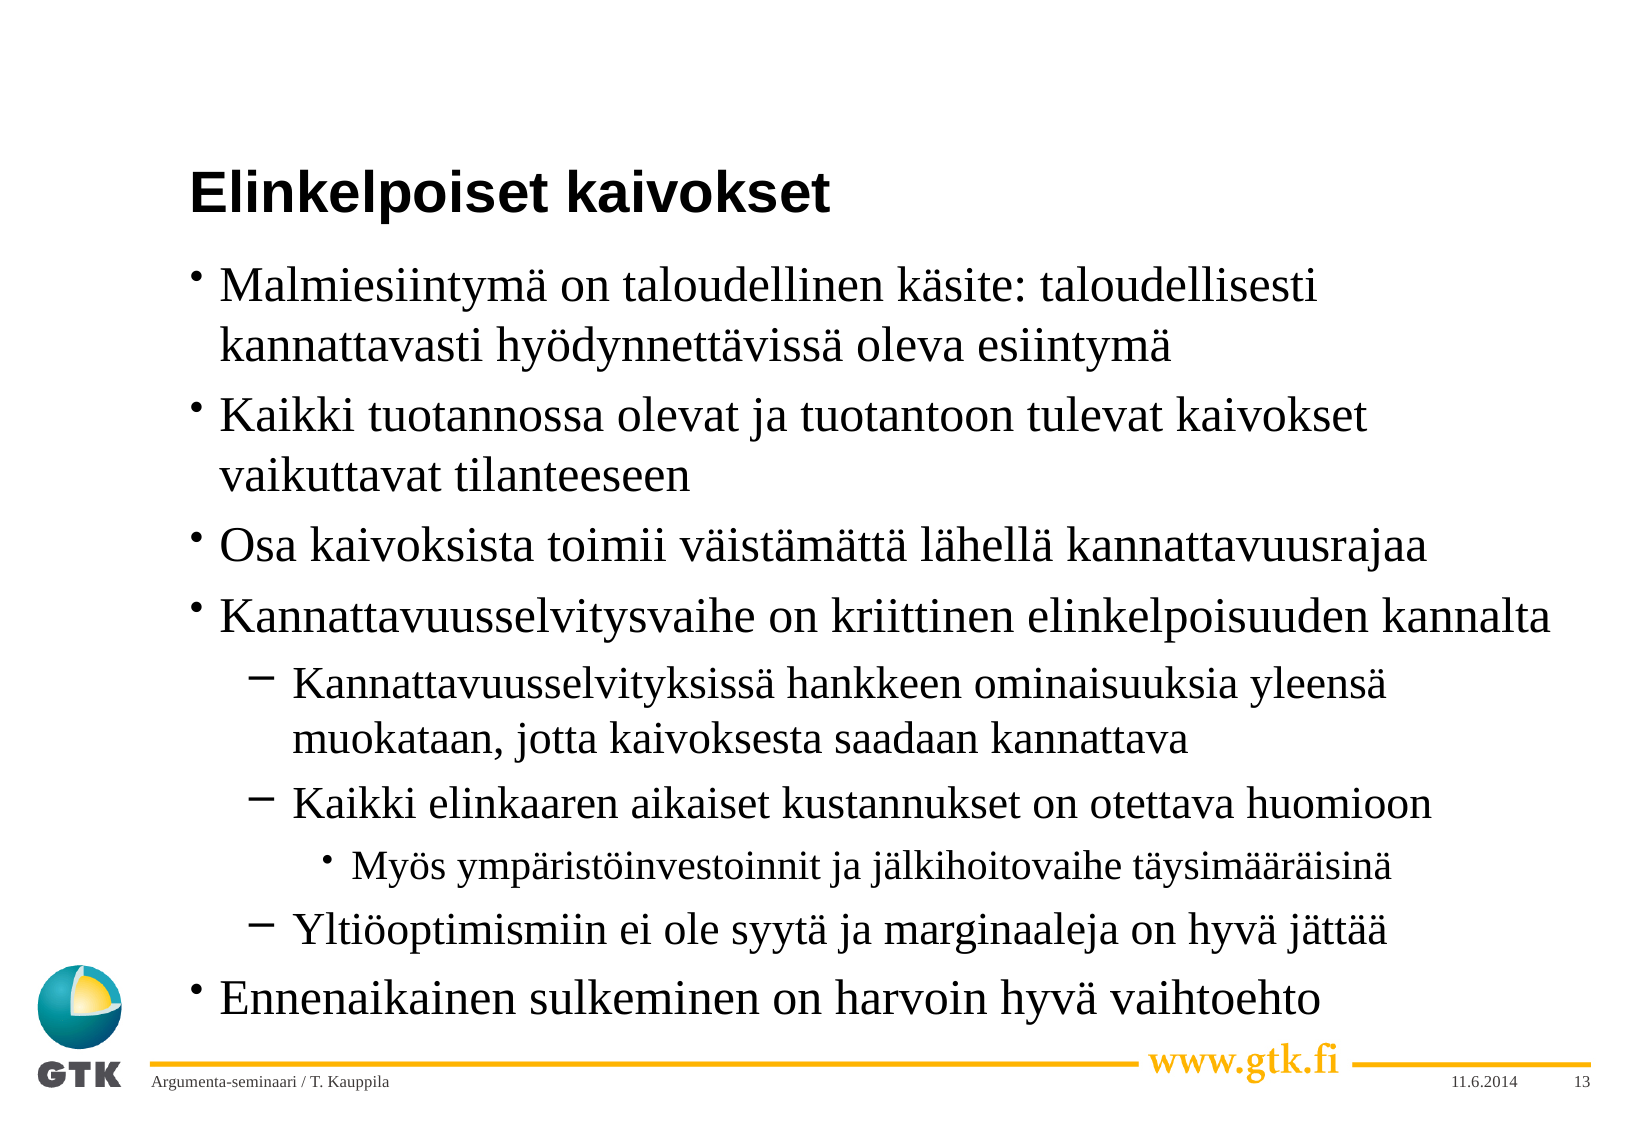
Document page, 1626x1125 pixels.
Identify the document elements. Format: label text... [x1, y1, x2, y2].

slide_number 13 [1533, 1069, 1606, 1093]
picture [142, 1032, 1601, 1092]
footer Argumenta-seminaari / T. Kauppila [135, 1069, 1144, 1093]
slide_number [1344, 1069, 1533, 1093]
list Malmiesiintymä on taloudellinen käsite: taloudellisesti kannattavasti hyödynnettävissä oleva esiintymä Kaikki tuotannossa olevat ja tuotantoon tulevat kaivokset vaikuttavat tilanteeseen Osa kaivoksista toimii väistämättä lähellä kannattavuusrajaa Kannattavuusselvitysvaihe on kriittinen elinkelpoisuuden kannalta Kannattavuusselvityksissä hankkeen ominaisuuksia yleensä muokataan, jotta kaivoksesta saadaan kannattava Kaikki elinkaaren aikaiset kustannukset on otettava huomioon Myös ympäristöinvestoinnit ja jälkihoitovaihe täysimääräisinä Yltiöoptimismiin ei ole syytä ja marginaaleja on hyvä jättää Ennenaikainen sulkeminen on harvoin hyvä vaihtoehto [174, 243, 1569, 1000]
picture [31, 952, 128, 1094]
title Elinkelpoiset kaivokset [174, 31, 1569, 232]
